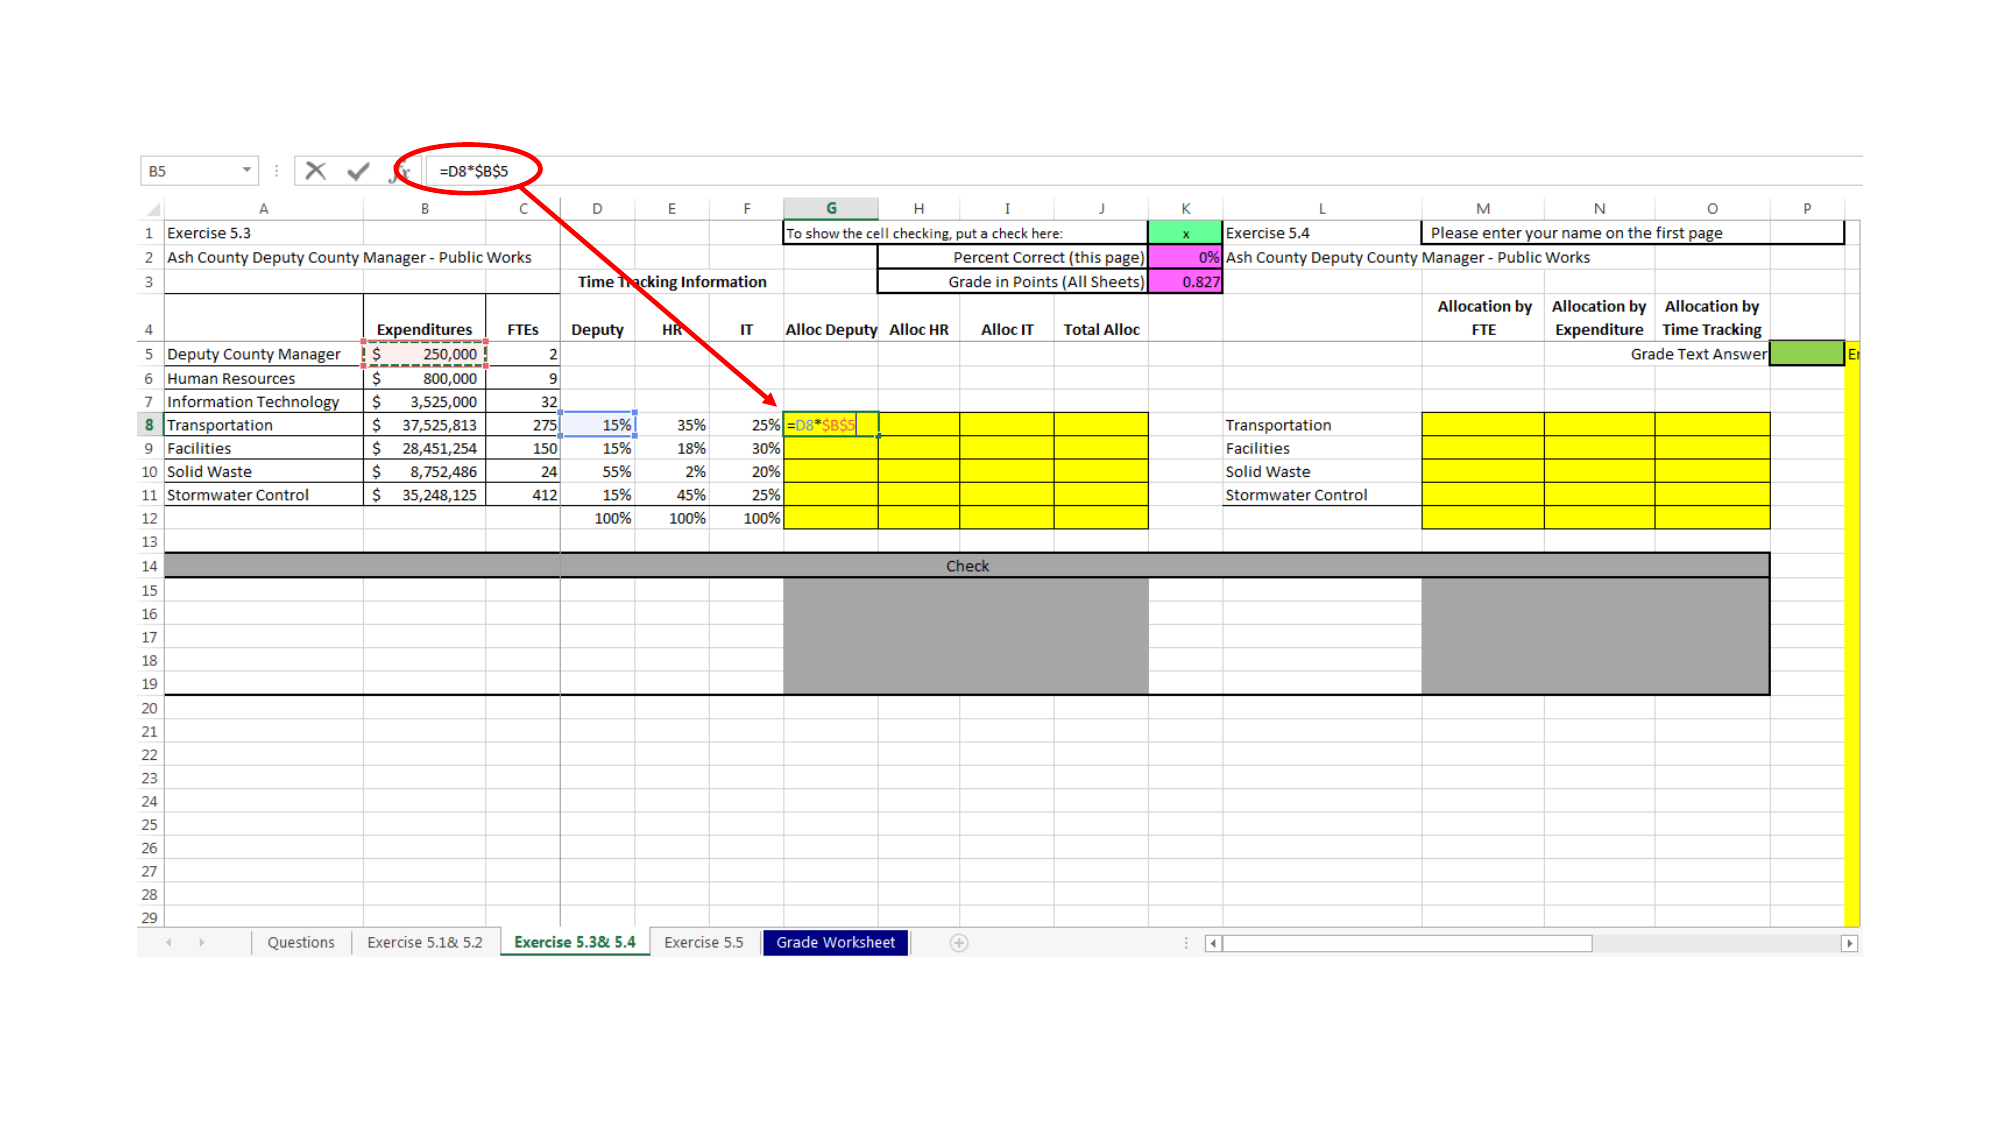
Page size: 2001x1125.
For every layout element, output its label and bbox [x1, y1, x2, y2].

text_box [519, 186, 778, 407]
list [137, 144, 1863, 957]
